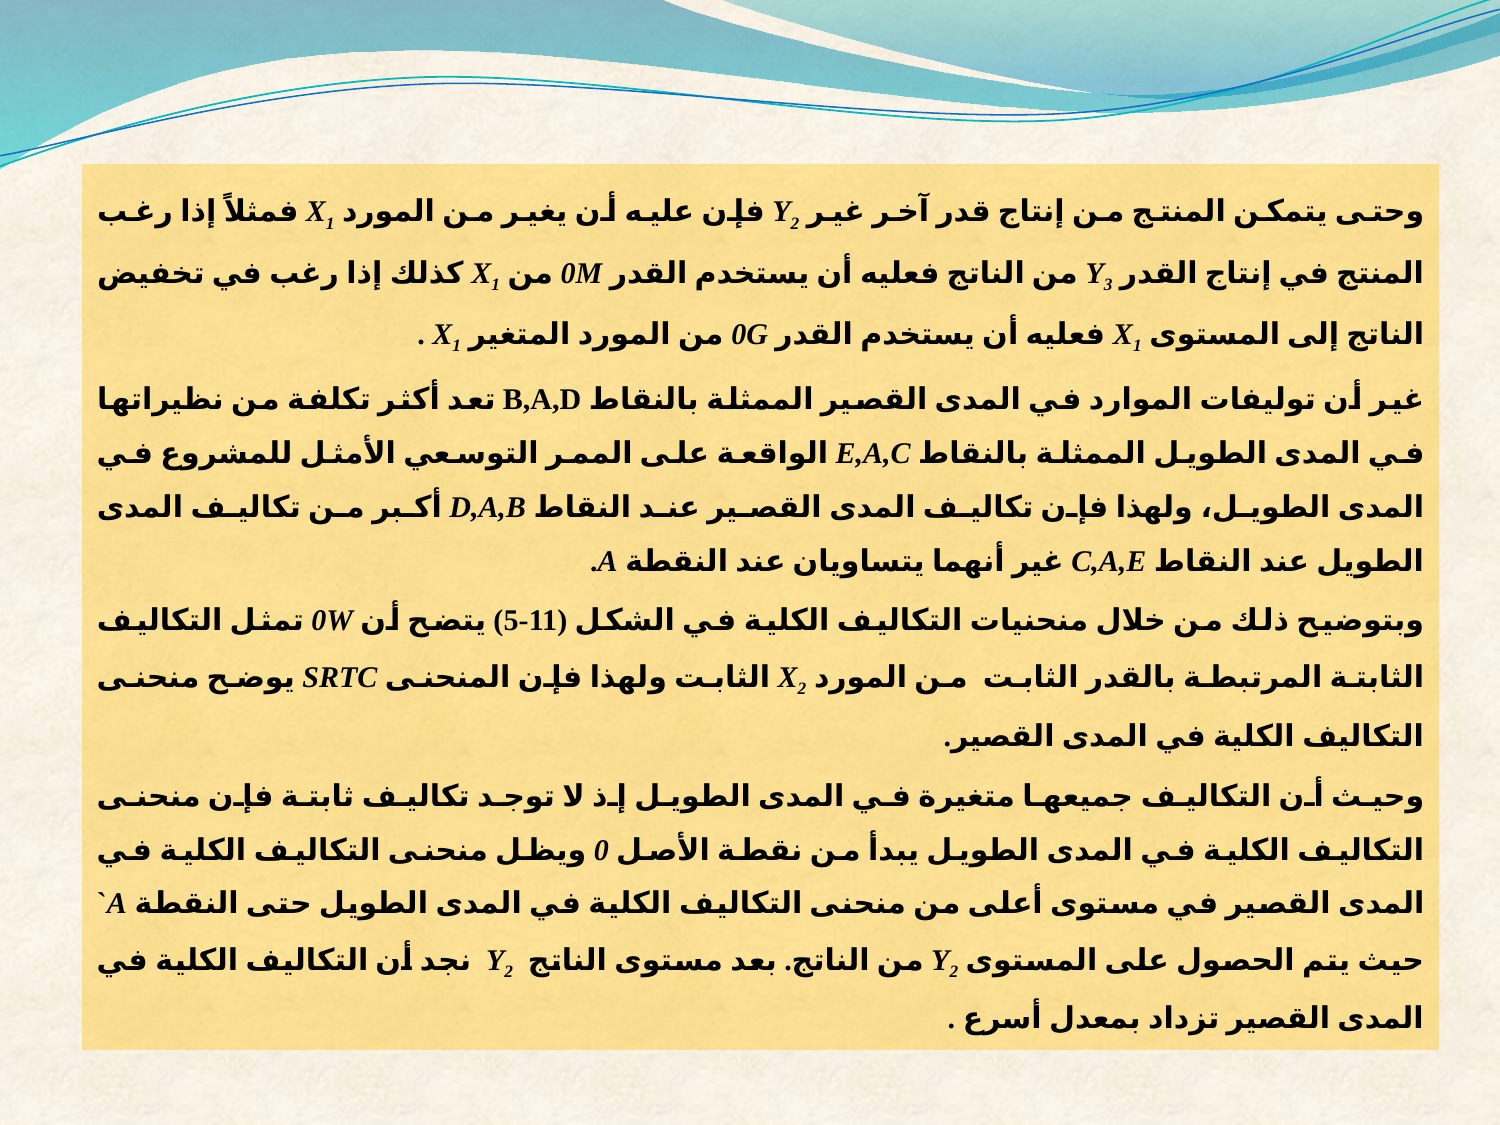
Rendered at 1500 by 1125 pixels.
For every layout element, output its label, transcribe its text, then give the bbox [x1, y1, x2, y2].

list وحتى يتمكن المنتج من إنتاج قدر آخر غير Y2 فإن عليه أن يغير من المورد X1 فمثلاً إذا رغب المنتج في إنتاج القدر Y3 من الناتج فعليه أن يستخدم القدر 0M من X1 كذلك إذا رغب في تخفيض الناتج إلى المستوى X1 فعليه أن يستخدم القدر 0G من المورد المتغير X1 . غير أن توليفات الموارد في المدى القصير الممثلة بالنقاط B,A,D تعد أكثر تكلفة من نظيراتها في المدى الطويل الممثلة بالنقاط E,A,C الواقعة على الممر التوسعي الأمثل للمشروع في المدى الطويل، ولهذا فإن تكاليف المدى القصير عند النقاط D,A,B أكبر من تكاليف المدى الطويل عند النقاط C,A,E غير أنهما يتساويان عند النقطة A. وبتوضيح ذلك من خلال منحنيات التكاليف الكلية في الشكل (11-5) يتضح أن 0W تمثل التكاليف الثابتة المرتبطة بالقدر الثابت من المورد X2 الثابت ولهذا فإن المنحنى SRTC يوضح منحنى التكاليف الكلية في المدى القصير. وحيث أن التكاليف جميعها متغيرة في المدى الطويل إذ لا توجد تكاليف ثابتة فإن منحنى التكاليف الكلية في المدى الطويل يبدأ من نقطة الأصل 0 ويظل منحنى التكاليف الكلية في المدى القصير في مستوى أعلى من منحنى التكاليف الكلية في المدى الطويل حتى النقطة A` حيث يتم الحصول على المستوى Y2 من الناتج. بعد مستوى الناتج Y2 نجد أن التكاليف الكلية في المدى القصير تزداد بمعدل أسرع . [82, 164, 1439, 1050]
